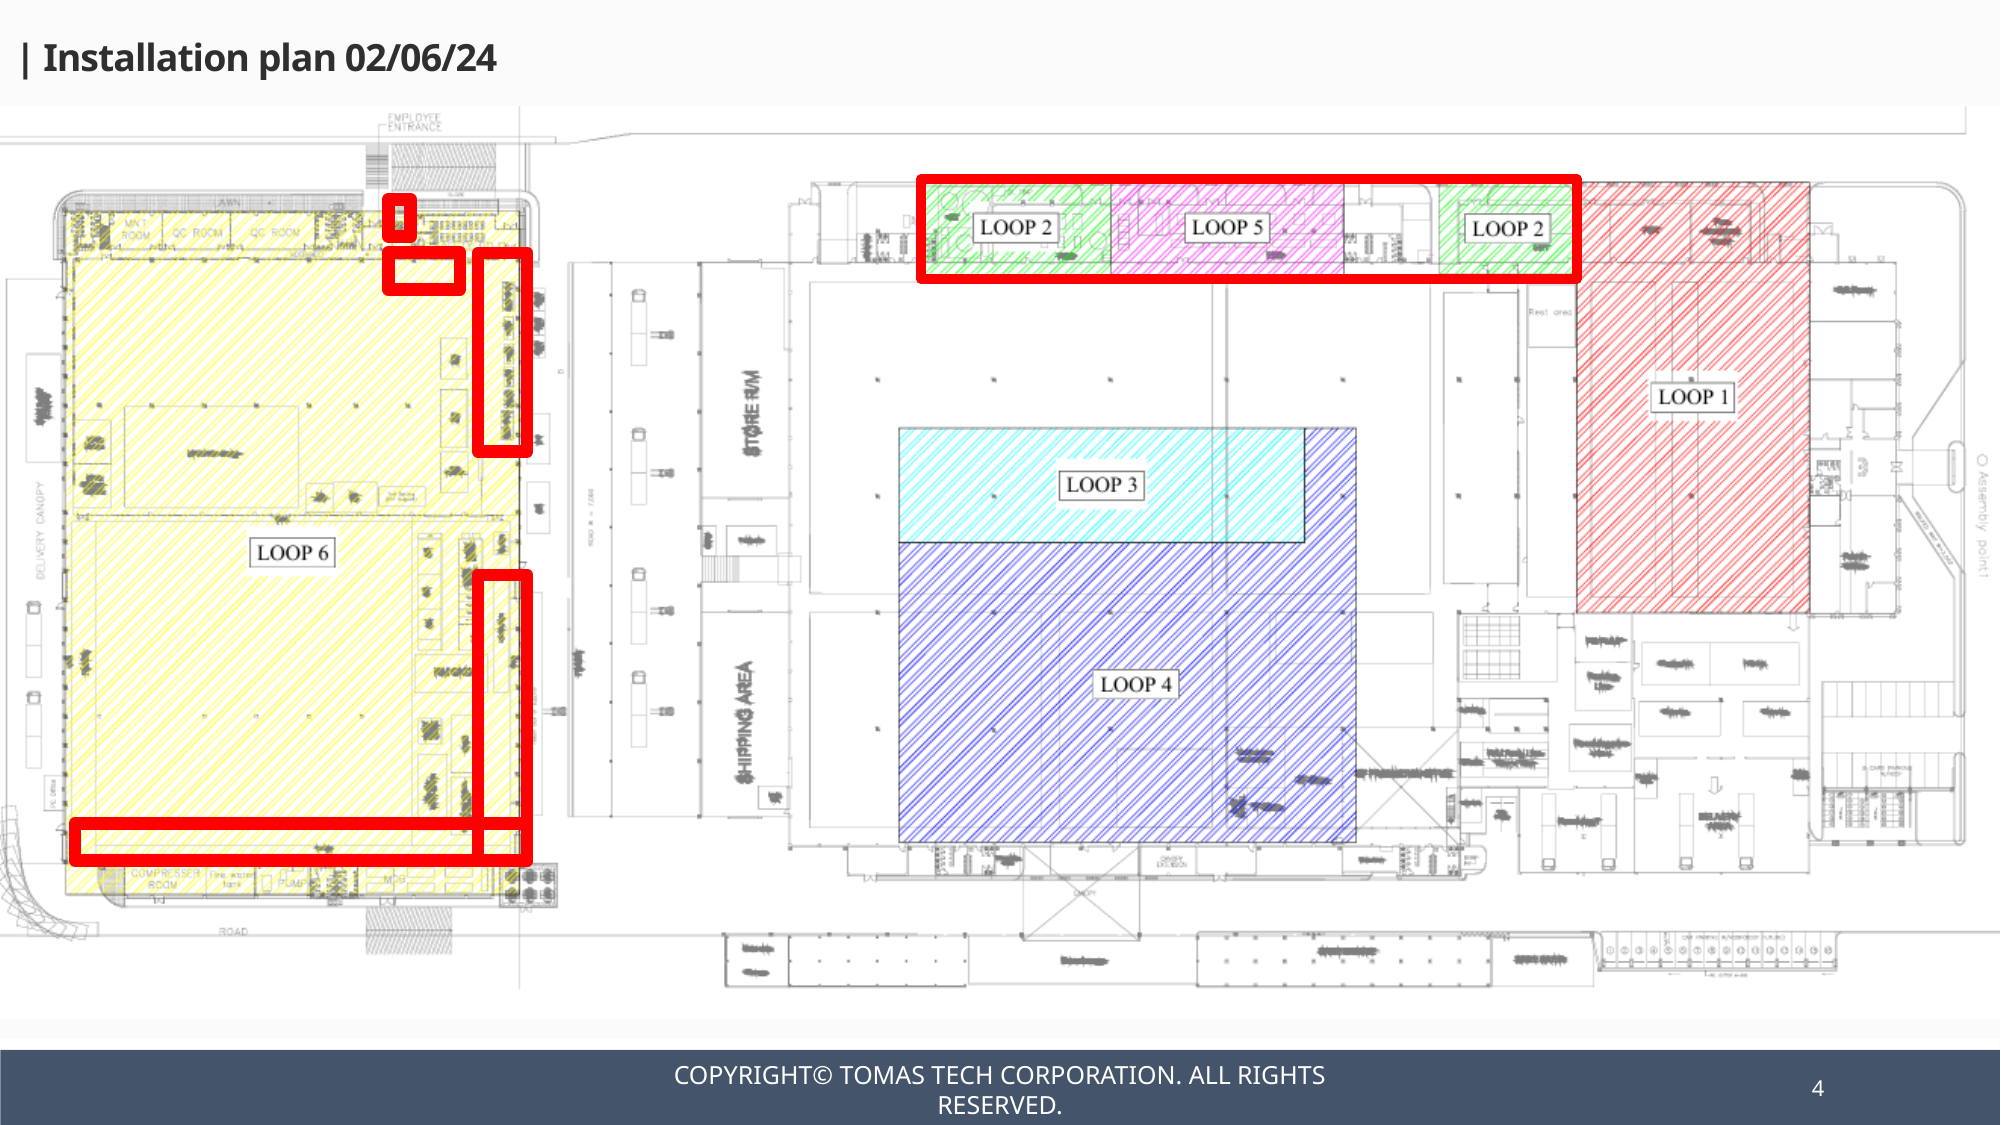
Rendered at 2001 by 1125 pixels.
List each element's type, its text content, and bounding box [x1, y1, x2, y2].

picture [0, 105, 2000, 1020]
text_box | Installation plan 02/06/24 [0, 30, 1940, 87]
slide_number 4 [1624, 1059, 1840, 1120]
footer Copyright© TOMAS TECH CORPORATION. All rights reserved. [604, 1059, 1396, 1120]
